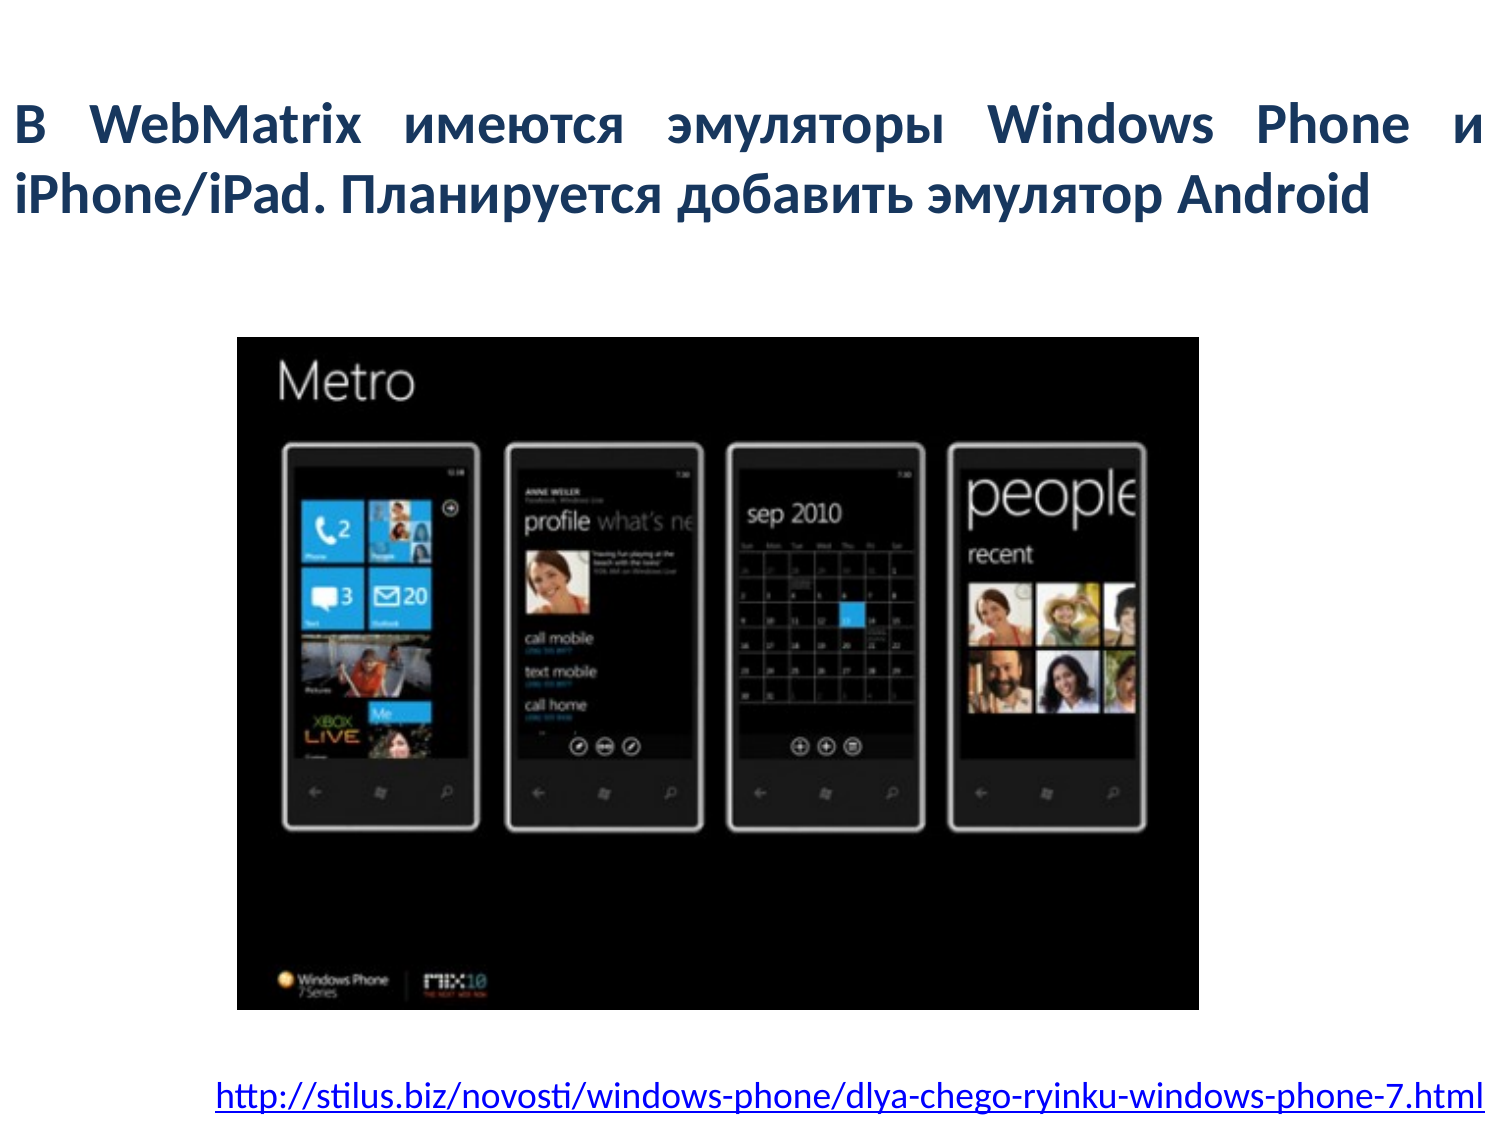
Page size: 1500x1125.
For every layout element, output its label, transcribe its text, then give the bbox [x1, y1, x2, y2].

picture [237, 337, 1199, 1011]
text_box В WebMatrix имеются эмуляторы Windows Phone и iPhone/iPad. Планируется добавить эмулятор Android [0, 78, 1500, 233]
text_box http://stilus.biz/novosti/windows-phone/dlya-chego-ryinku-windows-phone-7.html [0, 1063, 1500, 1123]
